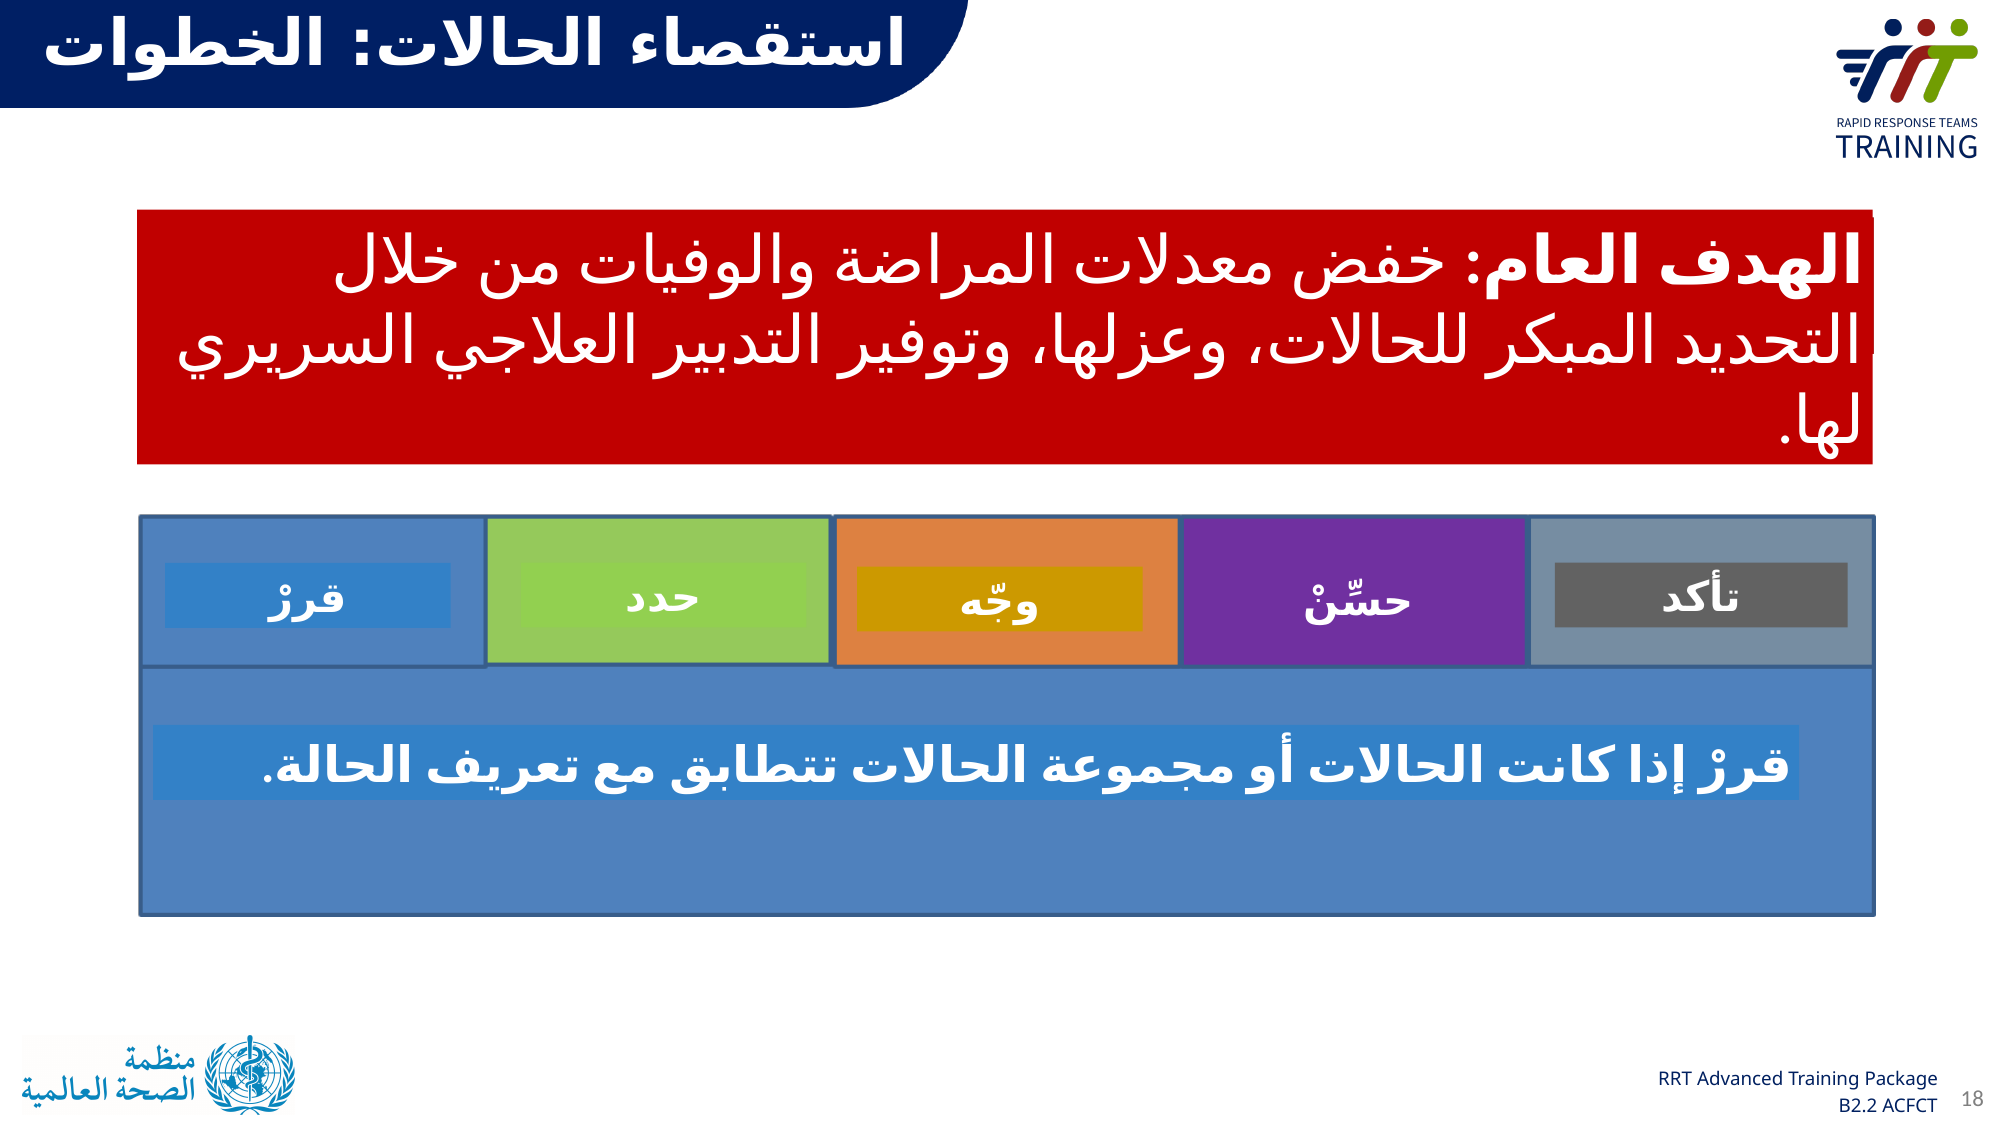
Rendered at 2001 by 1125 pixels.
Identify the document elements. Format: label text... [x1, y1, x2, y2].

picture [125, 208, 1876, 917]
picture [0, 0, 969, 108]
picture [252, 1050, 258, 1059]
title استقصاء الحالات: الخطوات [32, 0, 917, 90]
picture [22, 1035, 295, 1115]
picture [1835, 19, 1978, 167]
